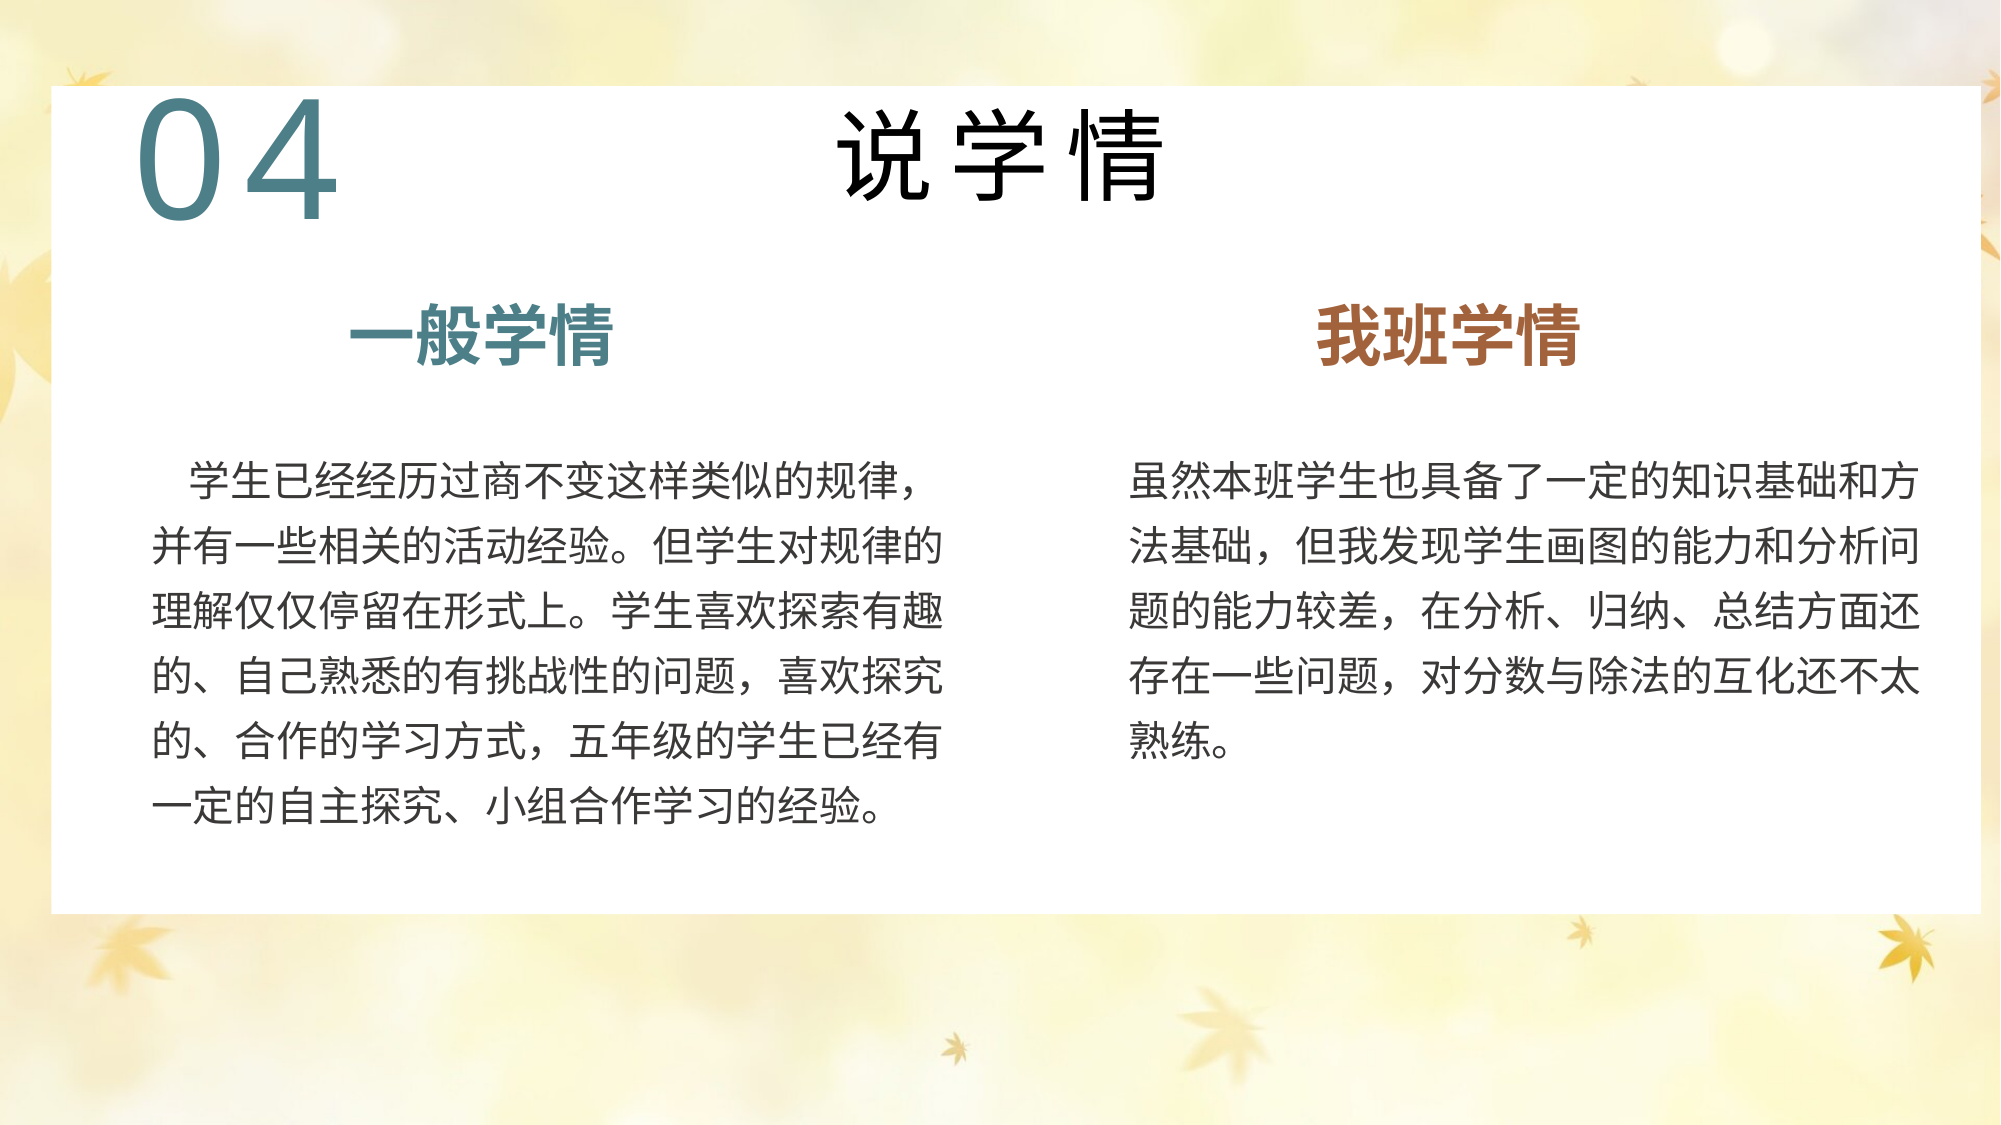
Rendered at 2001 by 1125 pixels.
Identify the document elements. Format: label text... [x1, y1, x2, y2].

text_box 一般学情 [243, 262, 722, 382]
text_box 学生已经经历过商不变这样类似的规律，并有一些相关的活动经验。但学生对规律的理解仅仅停留在形式上。学生喜欢探索有趣的、自己熟悉的有挑战性的问题，喜欢探究的、合作的学习方式，五年级的学生已经有一定的自主探究、小组合作学习的经验。 [136, 432, 972, 837]
text_box 我班学情 [1189, 262, 1709, 382]
text_box 虽然本班学生也具备了一定的知识基础和方法基础，但我发现学生画图的能力和分析问题的能力较差，在分析、归纳、总结方面还存在一些问题，对分数与除法的互化还不太熟练。 [1113, 432, 1949, 772]
text_box 说学情 [702, 86, 1298, 221]
text_box [50, 85, 1982, 915]
picture [0, 0, 2001, 1125]
text_box 04 [113, 45, 359, 261]
